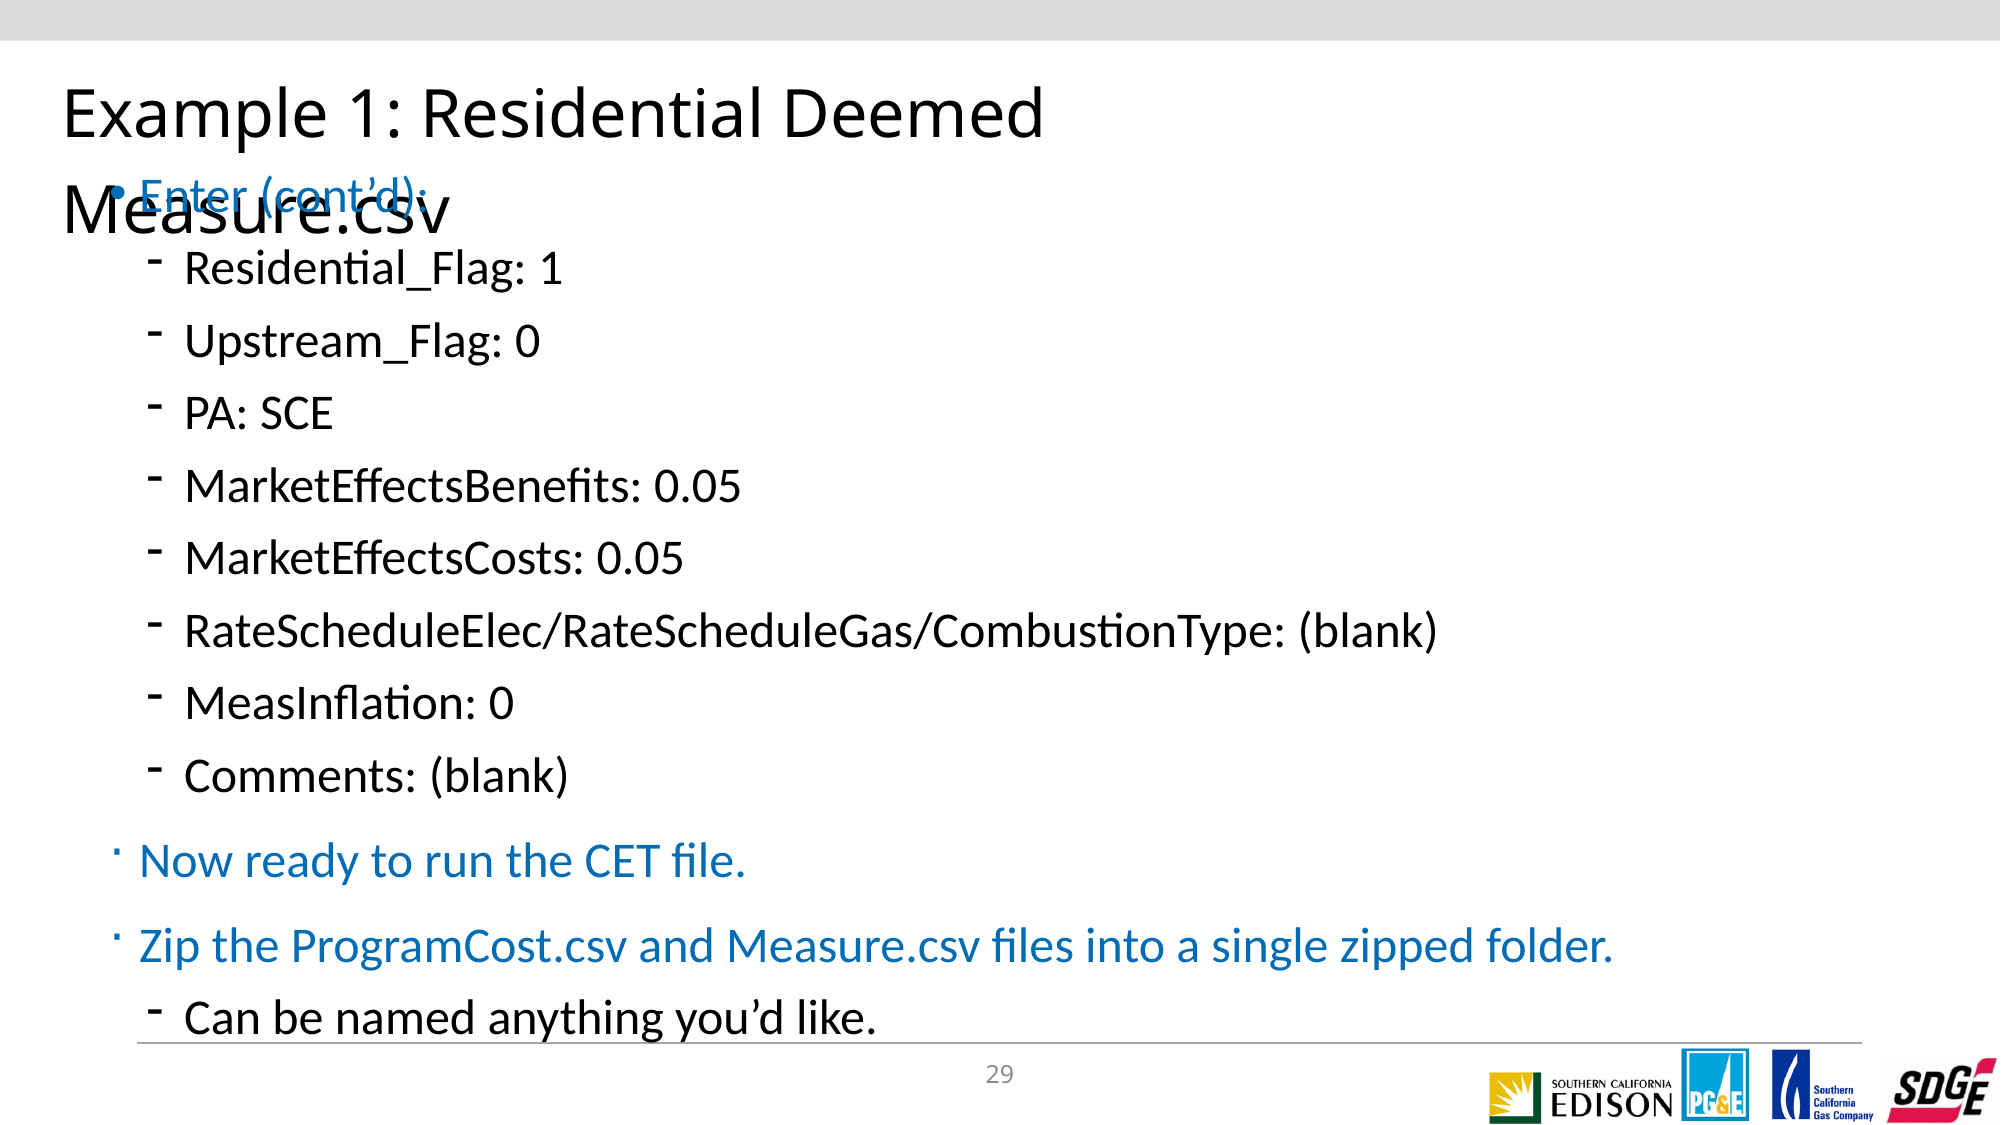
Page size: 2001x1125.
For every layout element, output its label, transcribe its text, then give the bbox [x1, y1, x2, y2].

text_box Example 1: Residential Deemed Measure.csv [46, 47, 1415, 221]
picture [1479, 1045, 2000, 1125]
text_box Enter (cont’d): Residential_Flag: 1 Upstream_Flag: 0 PA: SCE MarketEffectsBenefits: 0.05 MarketEffectsCosts: 0.05 RateScheduleElec/RateScheduleGas/CombustionType: (blank) MeasInflation: 0 Comments: (blank) Now ready to run the CET file. Zip the ProgramCost.csv and Measure.csv files into a single zipped folder. Can be named anything you’d like. [94, 154, 1943, 1046]
slide_number 29 [774, 1046, 1225, 1106]
